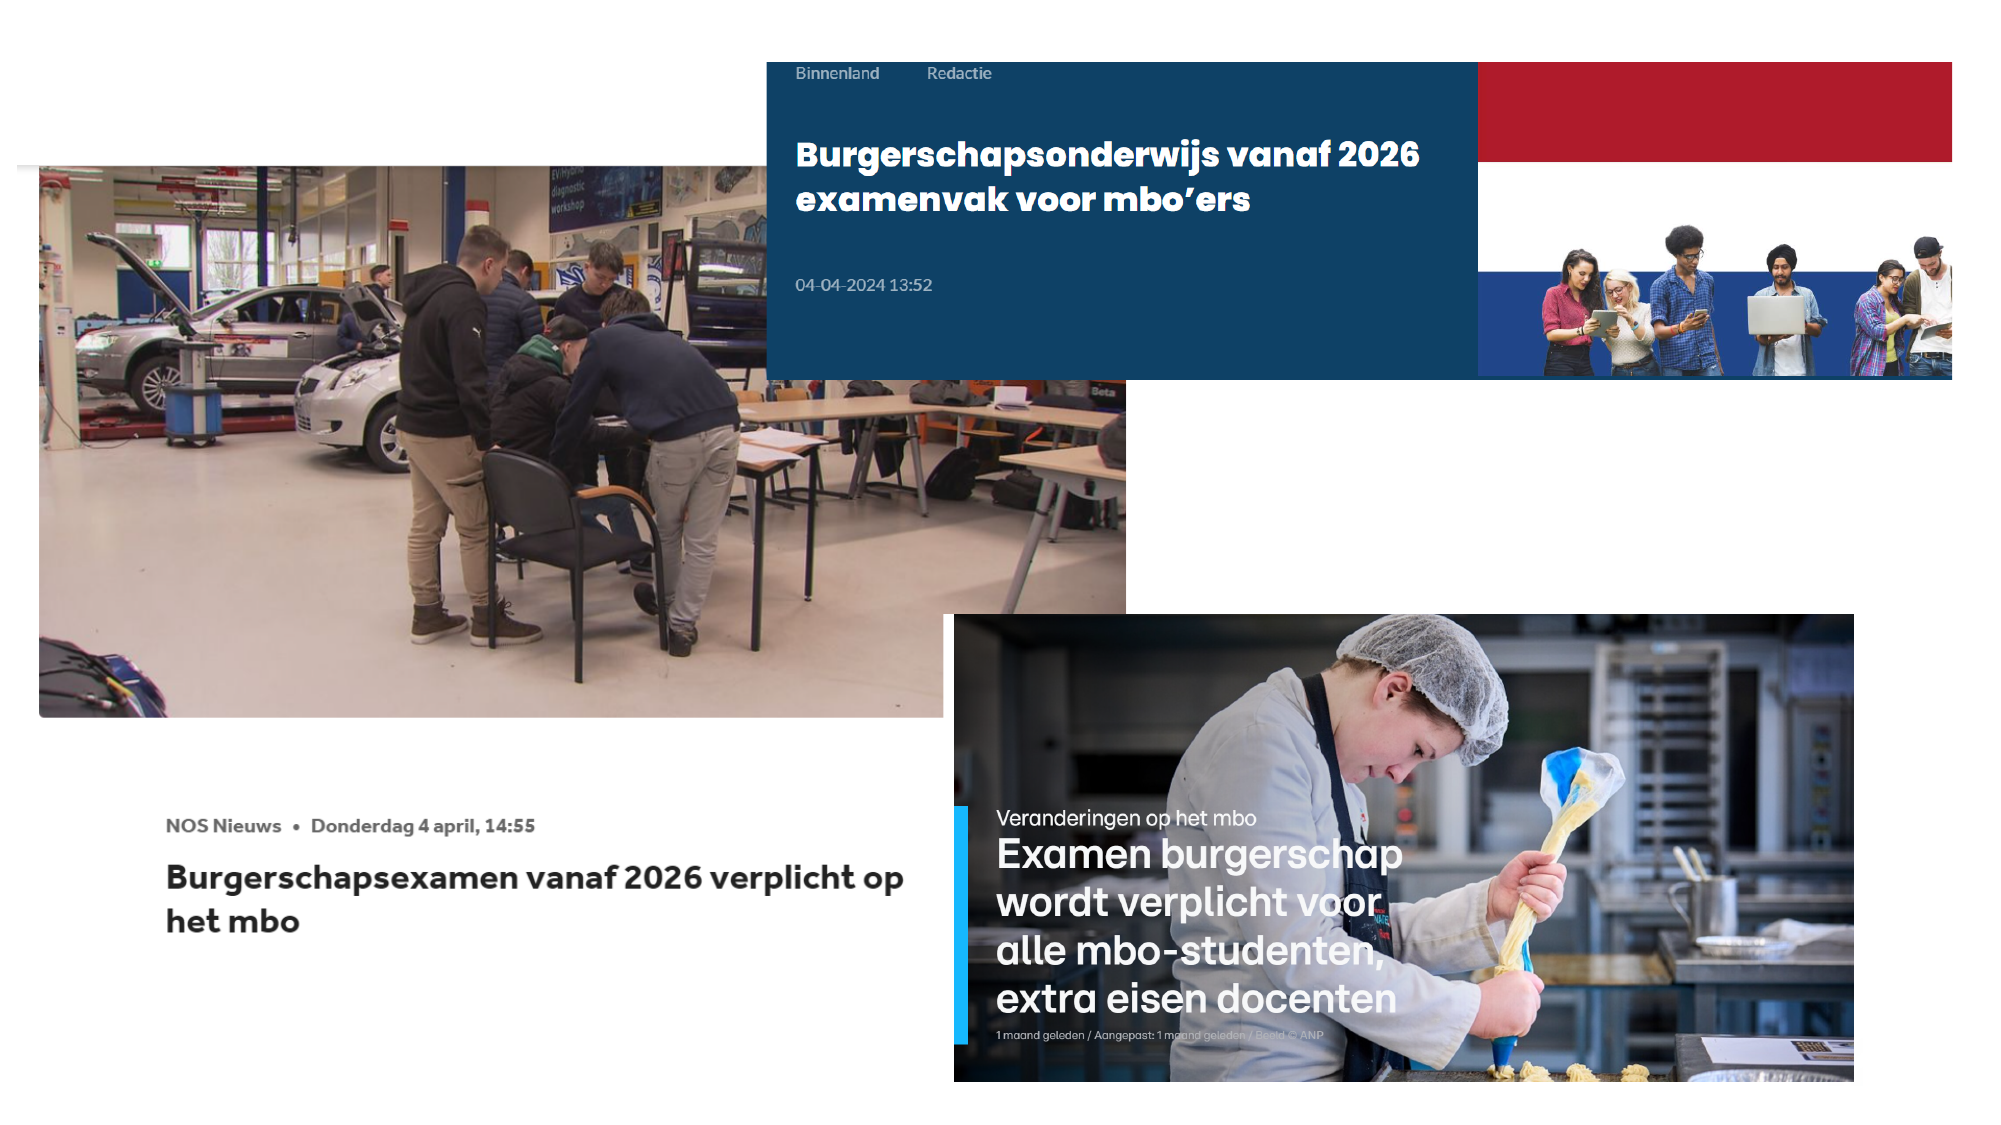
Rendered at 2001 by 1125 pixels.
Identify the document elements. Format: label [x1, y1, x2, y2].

picture [16, 61, 1953, 1086]
